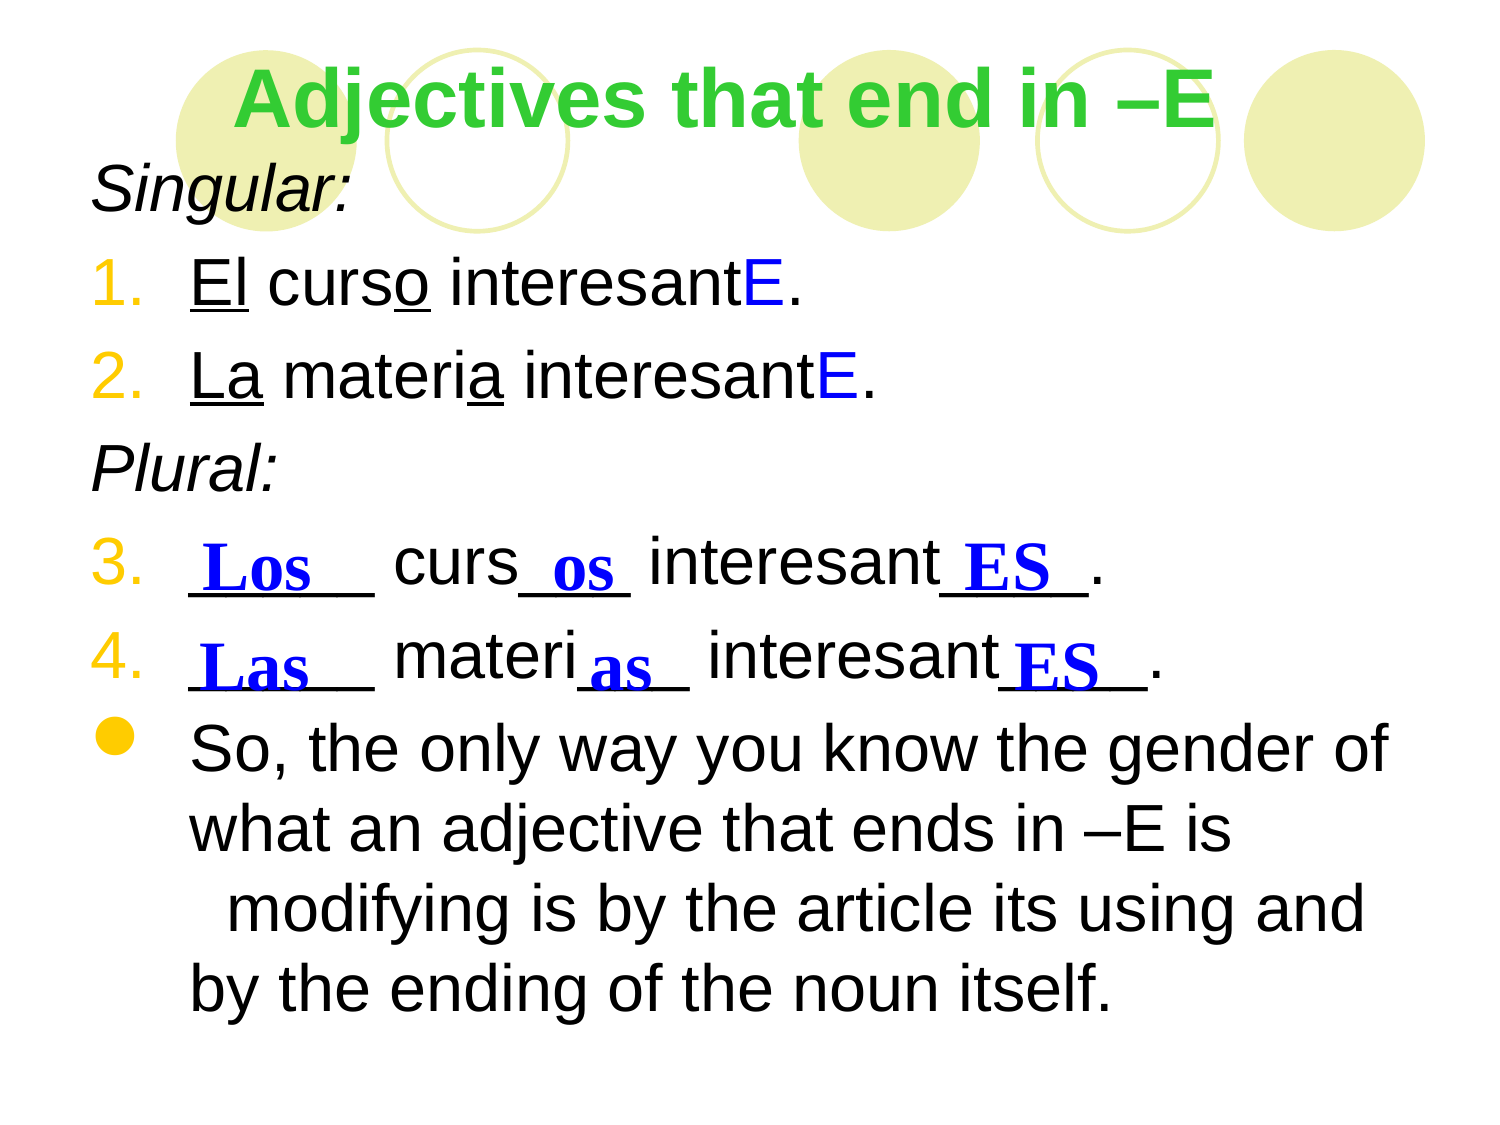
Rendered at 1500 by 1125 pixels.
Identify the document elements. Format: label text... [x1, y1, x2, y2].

text_box Los [187, 512, 478, 613]
list Singular: El curso interesantE. La materia interesantE. Plural: _____ curs___ interesant____. _____ materi___ interesant____. So, the only way you know the gender of what an adjective that ends in –E is modifying is by the article its using and by the ending of the noun itself. [75, 137, 1425, 1088]
text_box ES [999, 612, 1290, 713]
text_box ES [949, 512, 1240, 613]
text_box as [574, 612, 865, 713]
text_box Las [184, 612, 475, 713]
text_box os [537, 512, 828, 613]
title Adjectives that end in –E [87, 24, 1363, 137]
